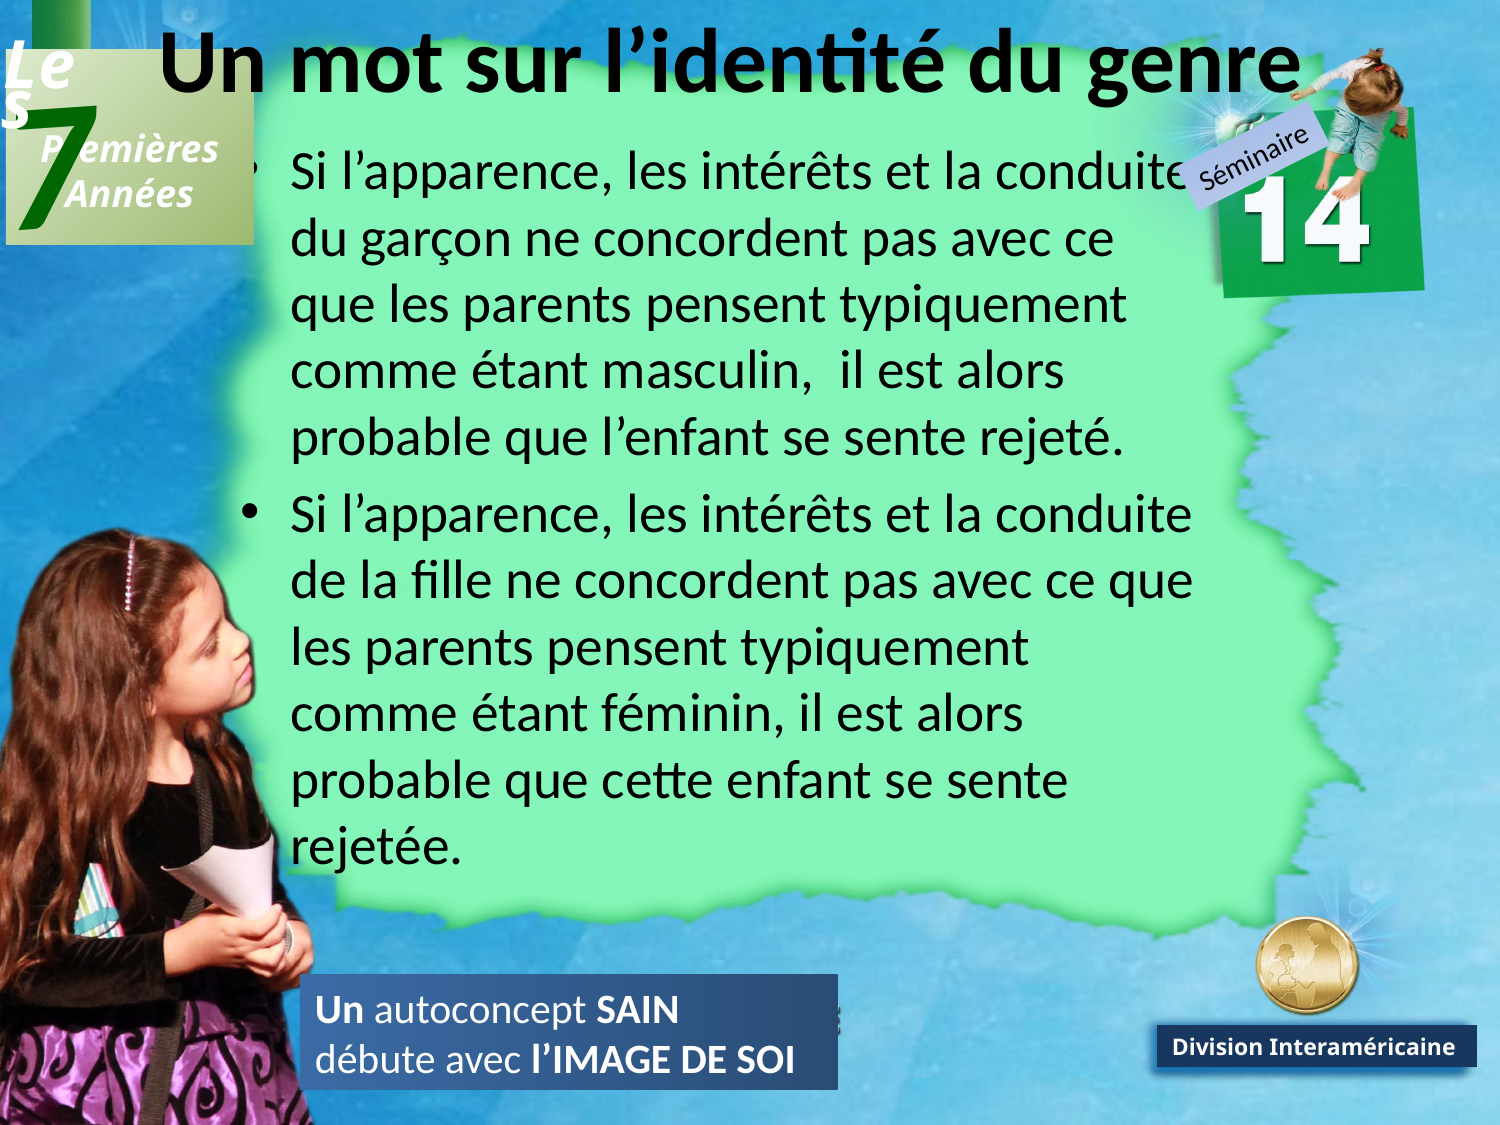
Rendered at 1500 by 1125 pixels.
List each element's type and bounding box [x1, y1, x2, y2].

picture [0, 0, 1500, 1125]
text_box [0, 37, 255, 276]
